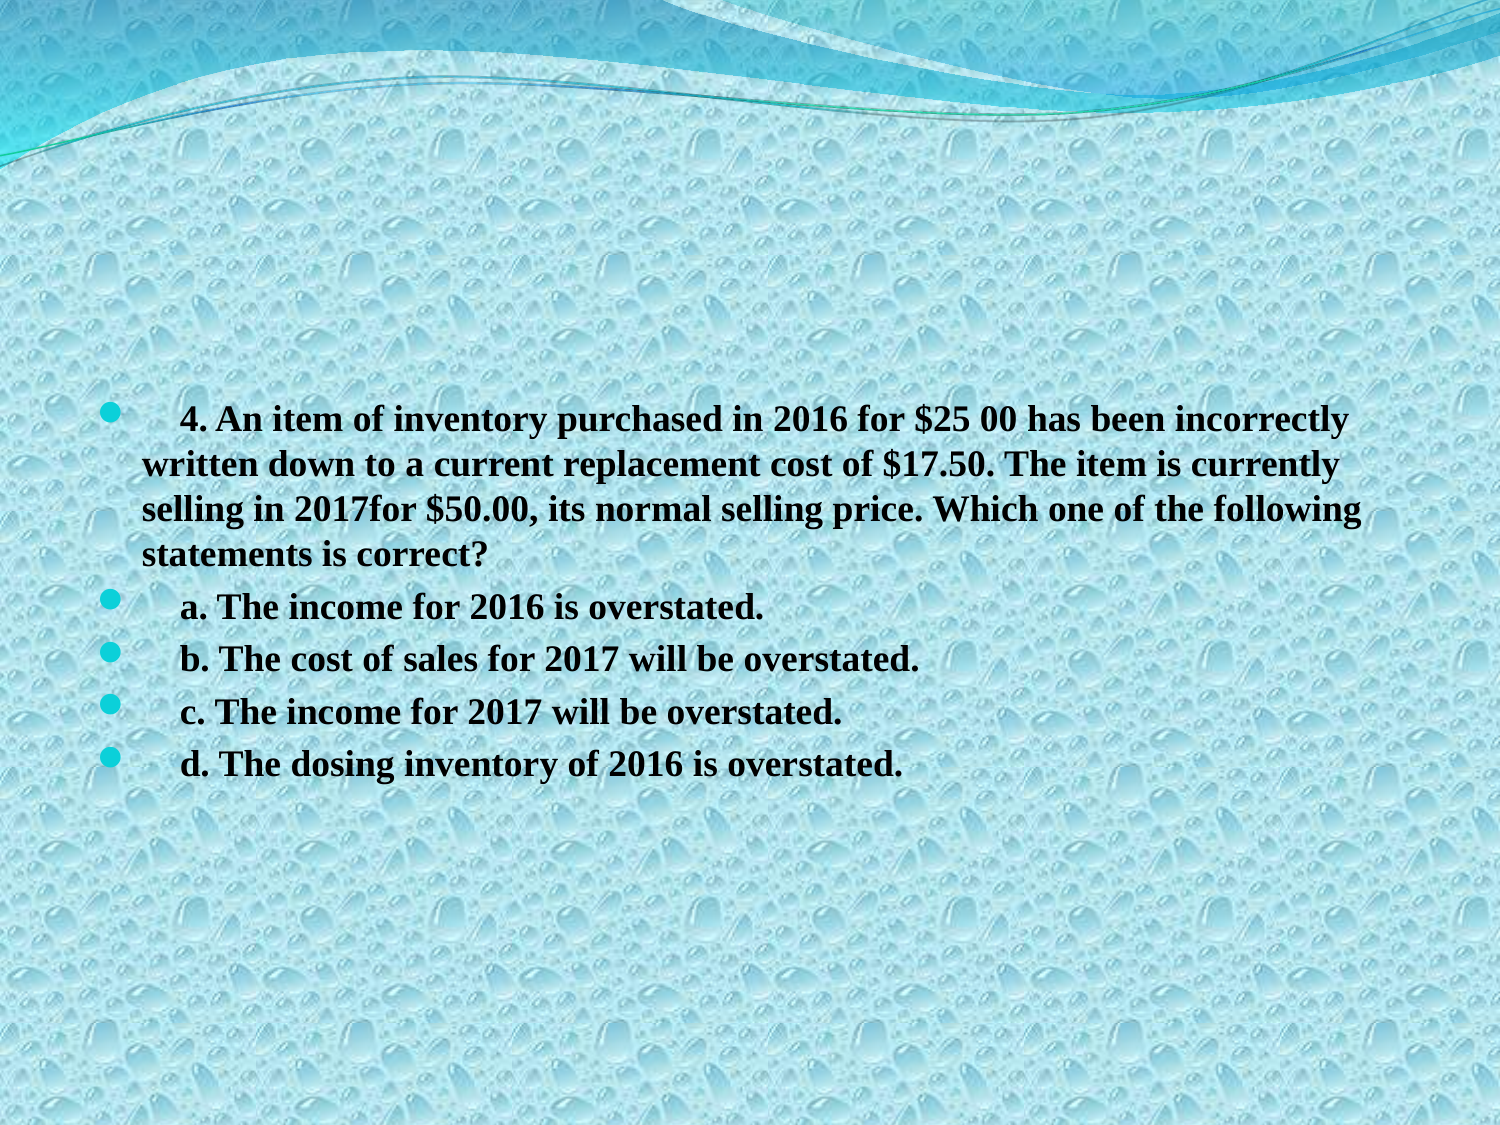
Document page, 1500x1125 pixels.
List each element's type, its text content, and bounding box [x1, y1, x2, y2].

picture [0, 0, 1500, 1125]
list 4. An item of inventory purchased in 2016 for $25 00 has been incorrectly written down to a current replacement cost of $17.50. The item is currently selling in 2017for $50.00, its normal selling price. Which one of the following statements is correct? a. The income for 2016 is overstated. b. The cost of sales for 2017 will be overstated. c. The income for 2017 will be overstated. d. The dosing inventory of 2016 is overstated. [81, 386, 1433, 832]
